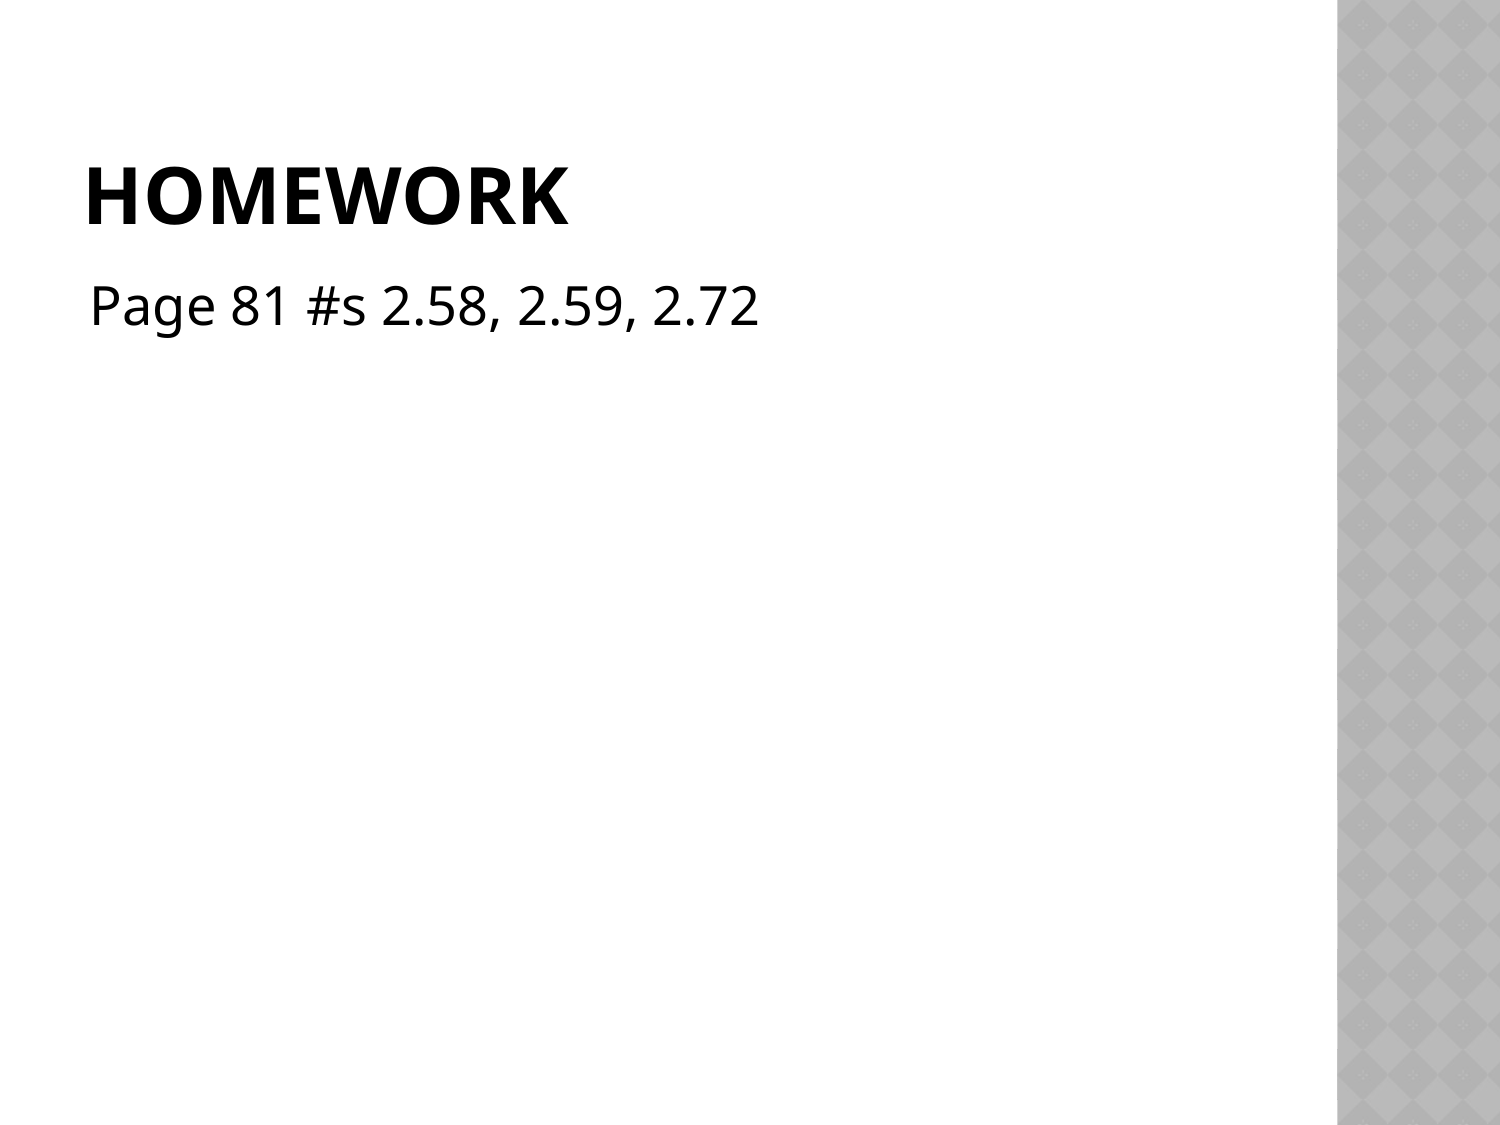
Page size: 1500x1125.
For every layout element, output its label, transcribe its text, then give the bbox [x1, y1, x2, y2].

list Page 81 #s 2.58, 2.59, 2.72 [75, 264, 1263, 1059]
title Homework [75, 52, 1263, 240]
